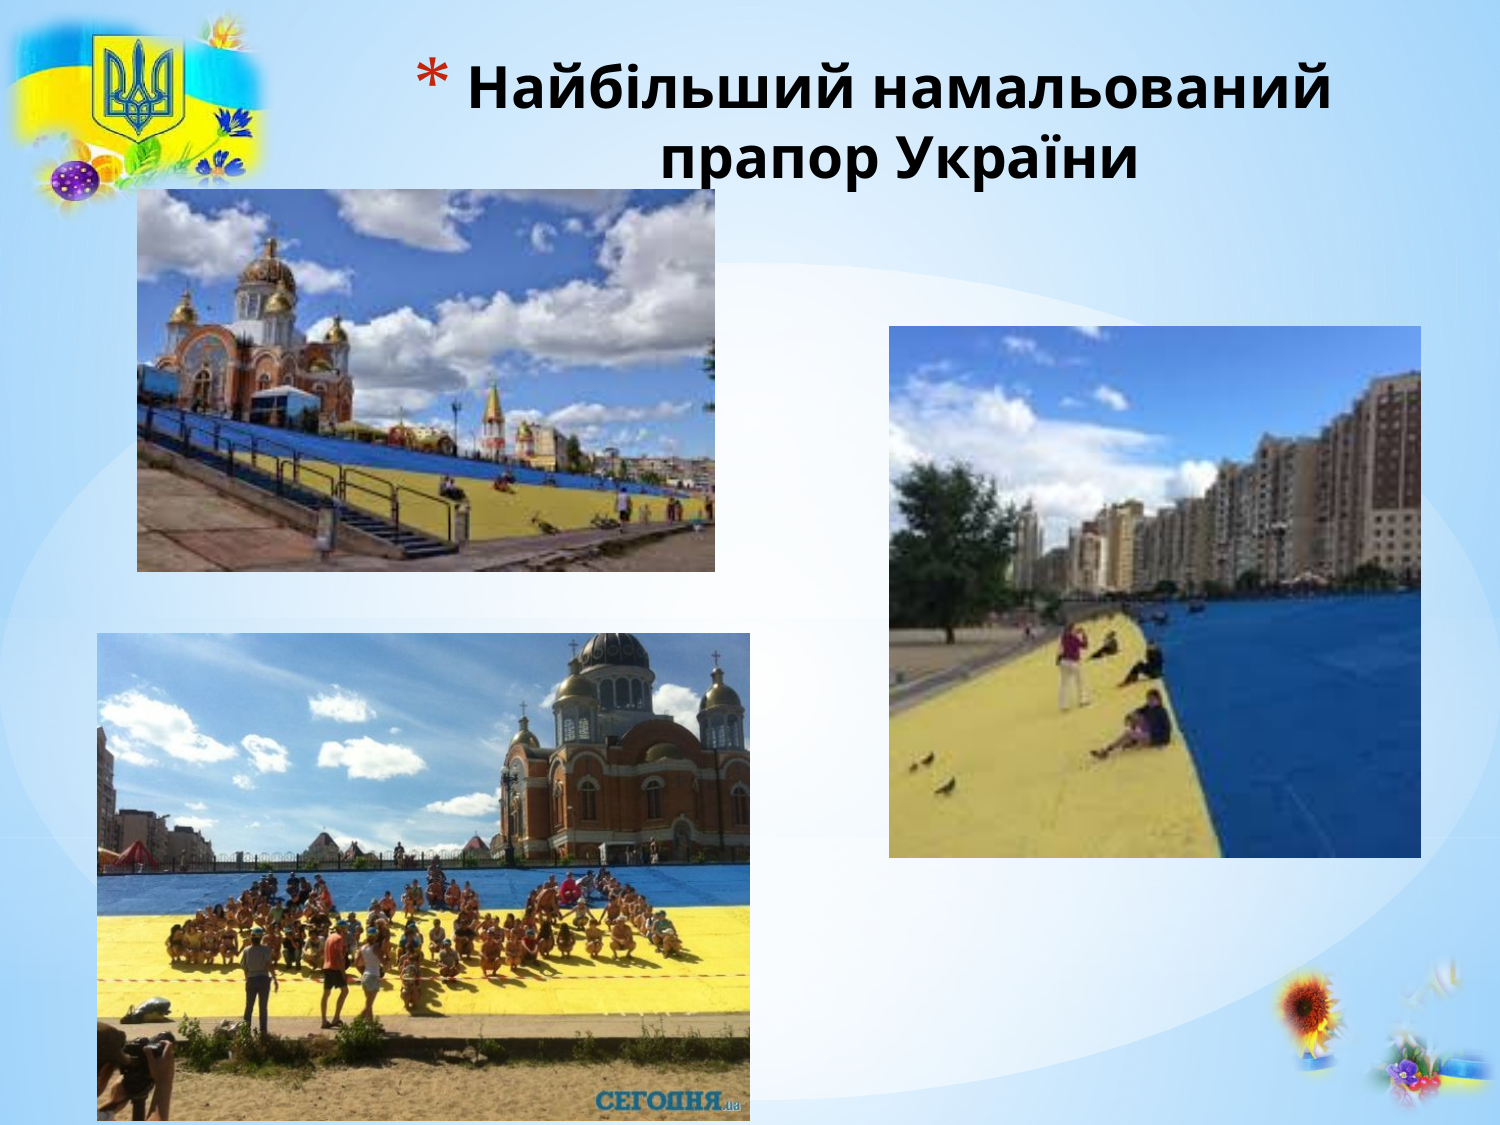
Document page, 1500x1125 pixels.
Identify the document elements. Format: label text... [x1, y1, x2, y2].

picture [888, 326, 1500, 1125]
list 1. [183, 314, 1270, 858]
picture [0, 0, 715, 573]
title Найбільший намальований прапор України [312, 42, 1436, 237]
picture [97, 633, 751, 1121]
